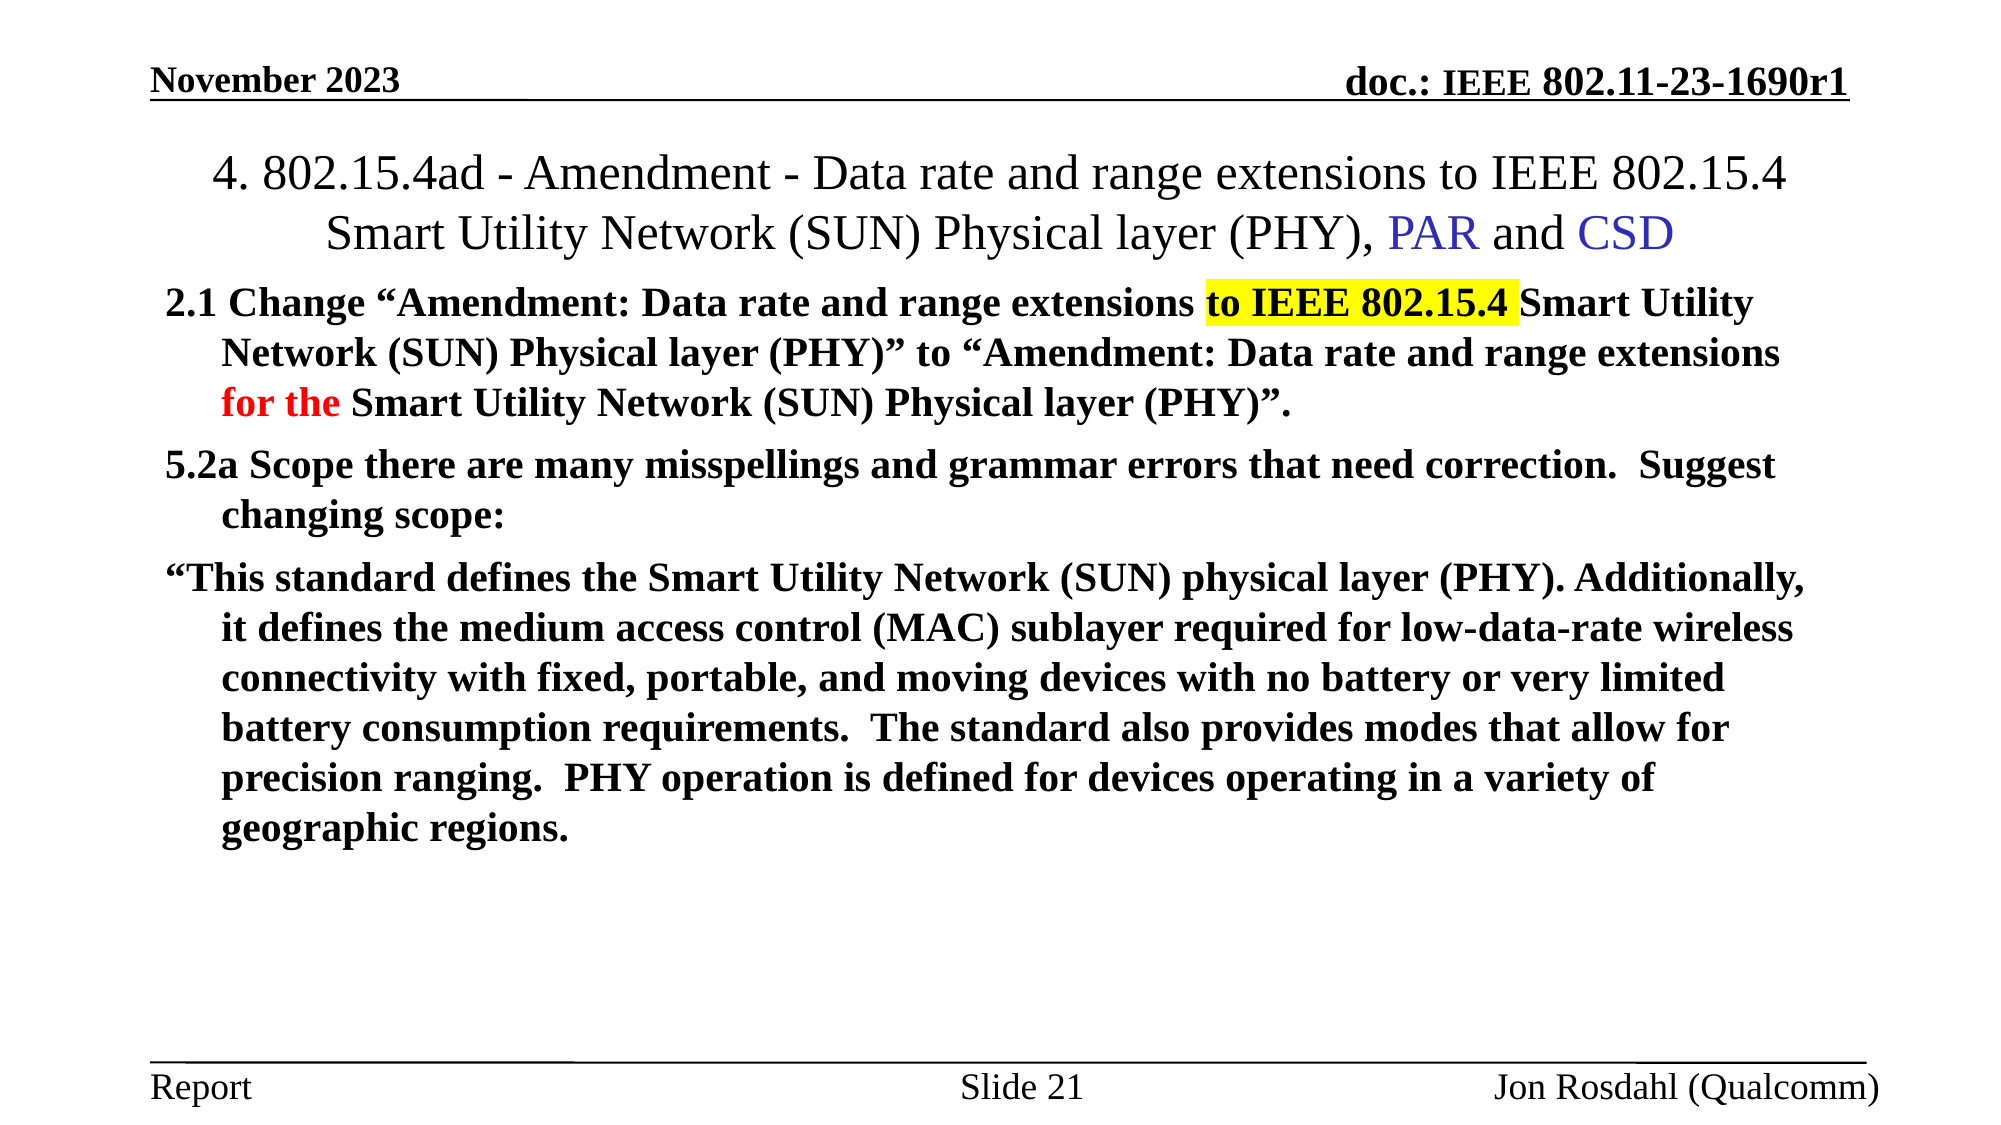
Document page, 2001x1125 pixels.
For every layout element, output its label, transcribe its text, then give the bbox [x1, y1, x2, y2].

title 4. 802.15.4ad - Amendment - Data rate and range extensions to IEEE 802.15.4 Smart Utility Network (SUN) Physical layer (PHY), PAR and CSD [149, 112, 1850, 266]
slide_number Slide 21 [950, 1061, 1095, 1125]
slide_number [149, 49, 431, 100]
footer Jon Rosdahl (Qualcomm) [1436, 1061, 1881, 1108]
list 2.1 Change “Amendment: Data rate and range extensions to IEEE 802.15.4 Smart Utility Network (SUN) Physical layer (PHY)” to “Amendment: Data rate and range extensions for the Smart Utility Network (SUN) Physical layer (PHY)”. 5.2a Scope there are many misspellings and grammar errors that need correction. Suggest changing scope: “This standard defines the Smart Utility Network (SUN) physical layer (PHY). Additionally, it defines the medium access control (MAC) sublayer required for low-data-rate wireless connectivity with fixed, portable, and moving devices with no battery or very limited battery consumption requirements. The standard also provides modes that allow for precision ranging. PHY operation is defined for devices operating in a variety of geographic regions. [149, 266, 1850, 1063]
